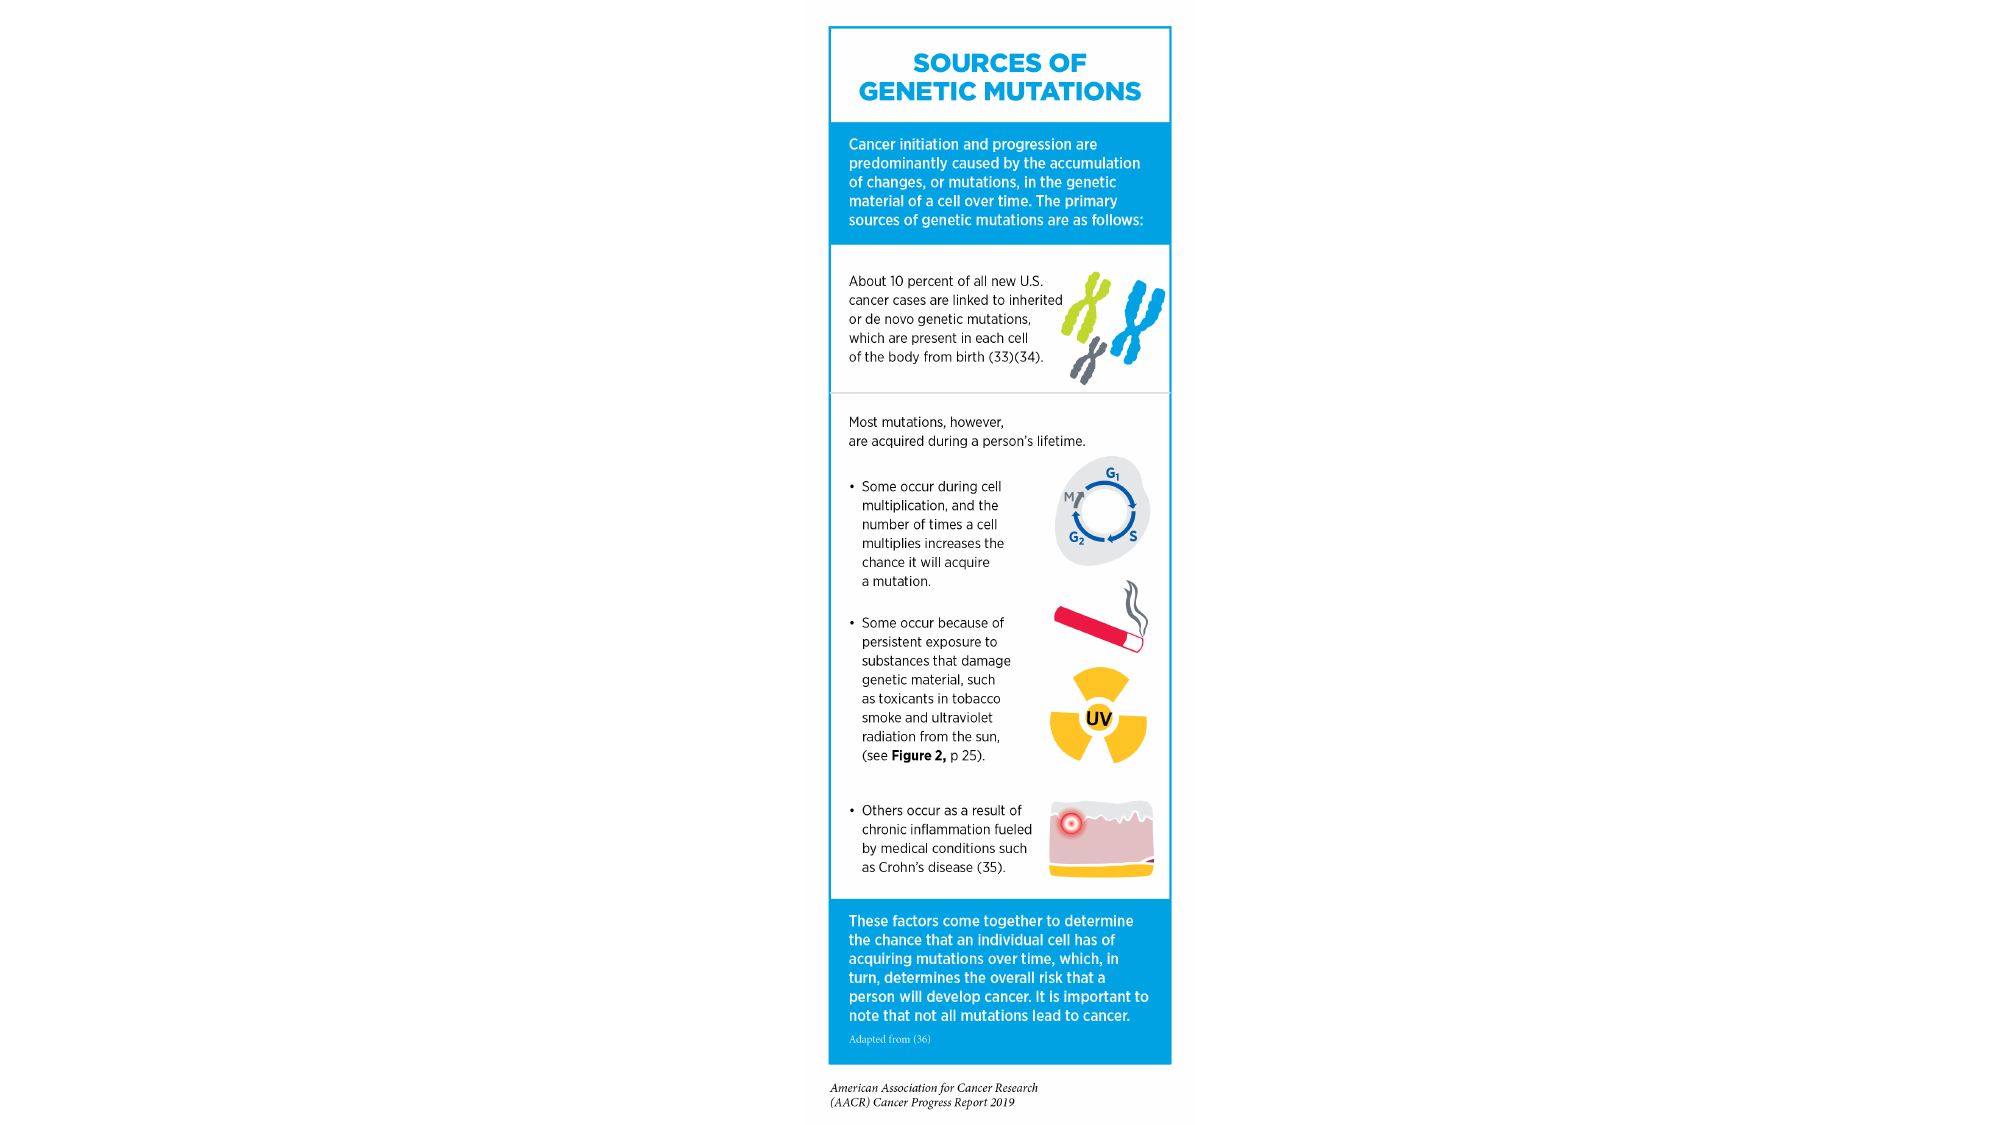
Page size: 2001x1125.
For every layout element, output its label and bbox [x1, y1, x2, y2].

picture [805, 0, 1195, 1125]
